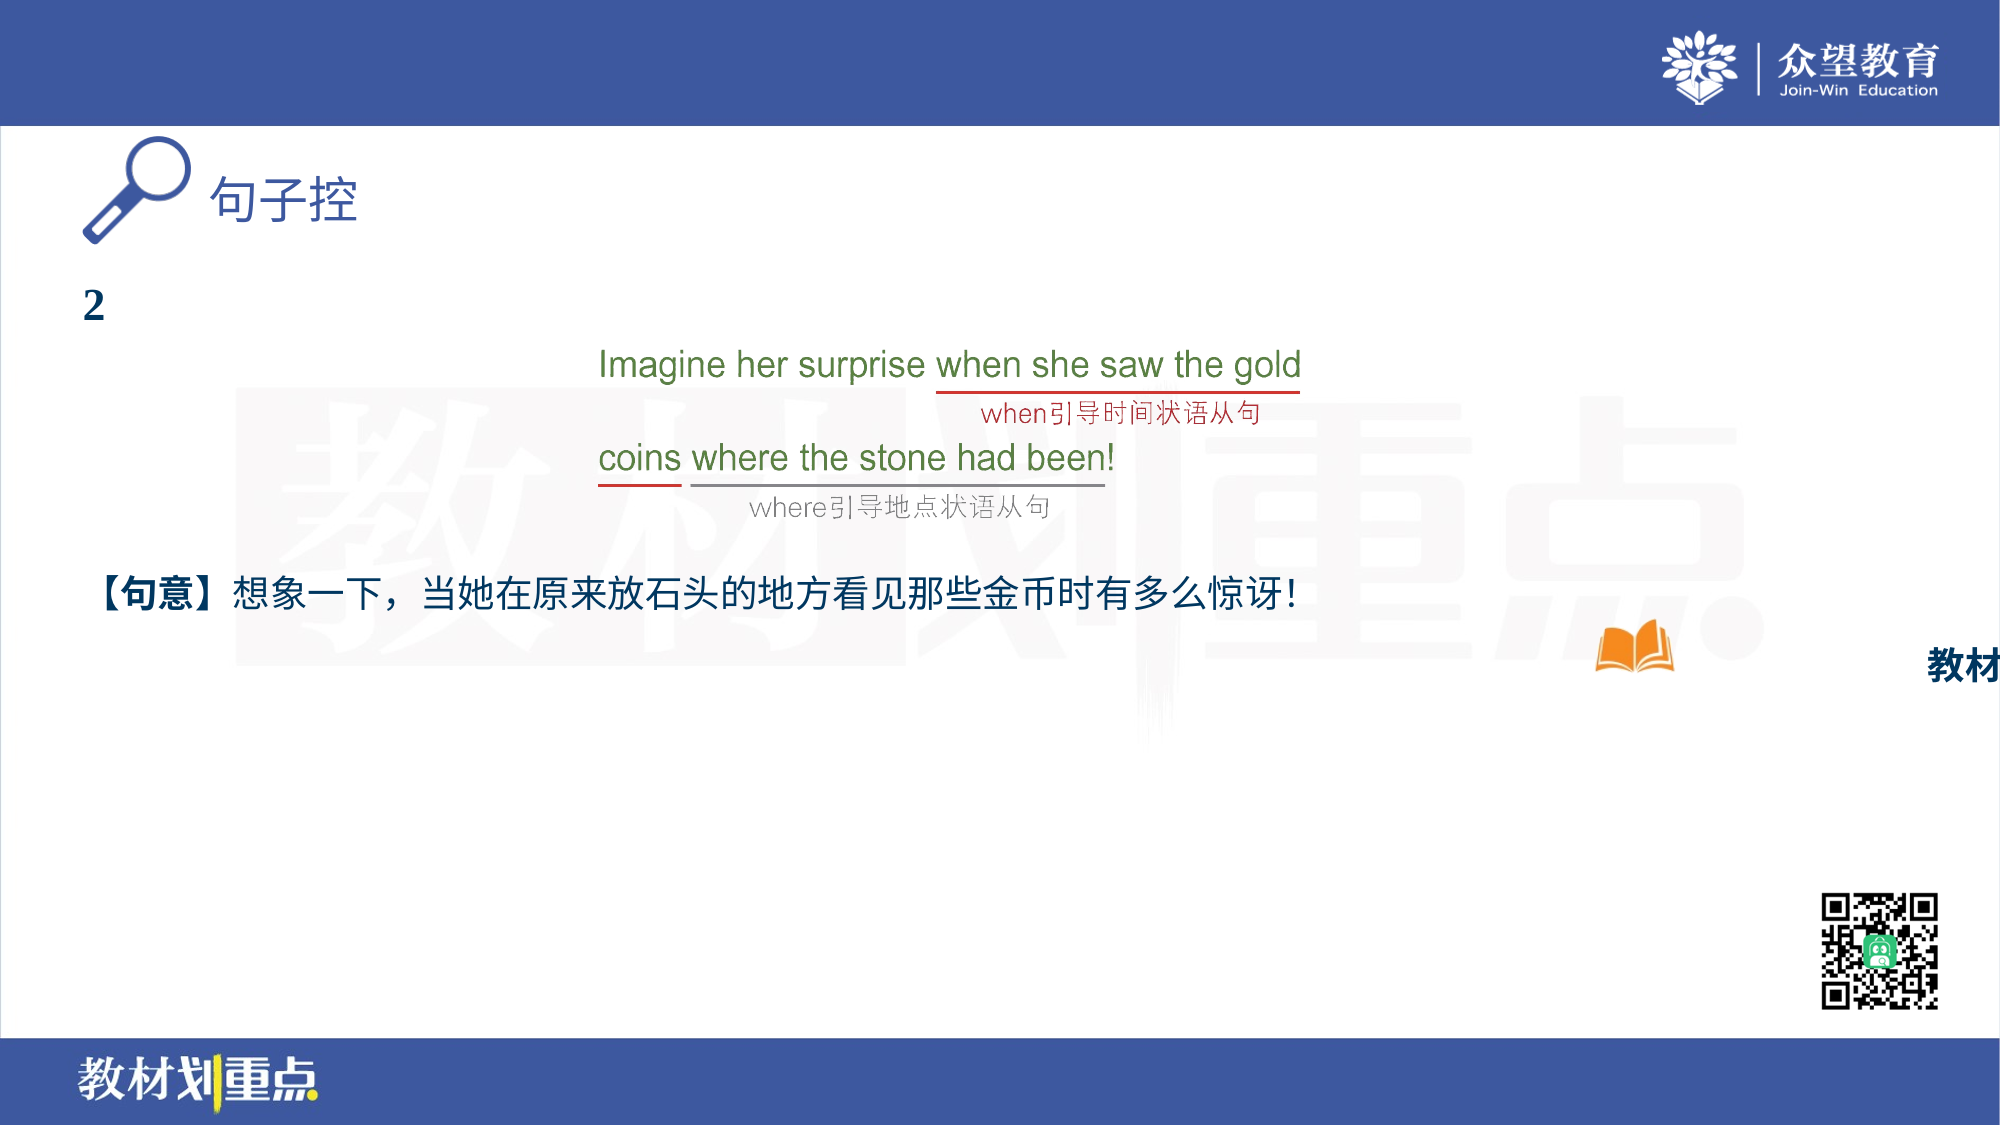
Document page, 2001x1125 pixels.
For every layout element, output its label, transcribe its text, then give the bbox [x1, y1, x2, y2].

text_box 【句意】想象一下，当她在原来放石头的地方看见那些金币时有多么惊讶！ 教材P20 [82, 545, 1817, 680]
picture [0, 0, 2000, 1125]
text_box 2 [82, 247, 1817, 387]
